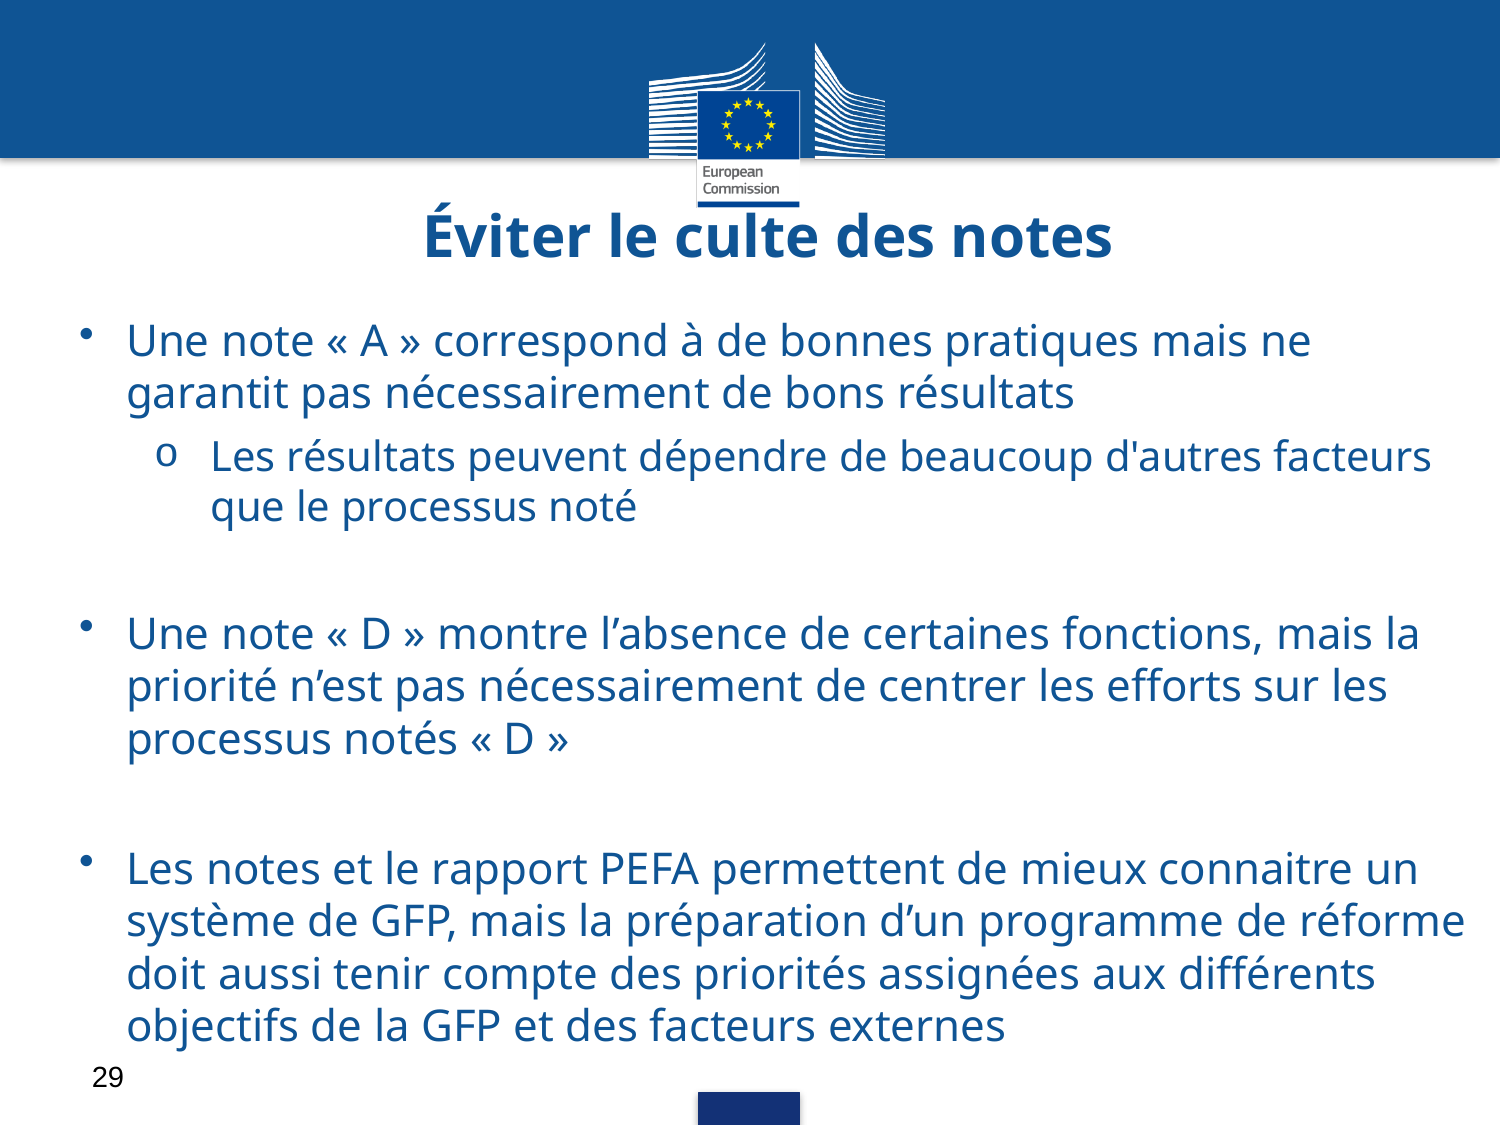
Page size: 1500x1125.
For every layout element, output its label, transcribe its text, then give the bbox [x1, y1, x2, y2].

list Une note « A » correspond à de bonnes pratiques mais ne garantit pas nécessairement de bons résultats Les résultats peuvent dépendre de beaucoup d'autres facteurs que le processus noté Une note « D » montre l’absence de certaines fonctions, mais la priorité n’est pas nécessairement de centrer les efforts sur les processus notés « D » Les notes et le rapport PEFA permettent de mieux connaitre un système de GFP, mais la préparation d’un programme de réforme doit aussi tenir compte des priorités assignées aux différents objectifs de la GFP et des facteurs externes [0, 304, 1490, 1056]
title Éviter le culte des notes [100, 164, 1378, 304]
slide_number 29 [76, 1022, 553, 1102]
picture [649, 42, 885, 164]
